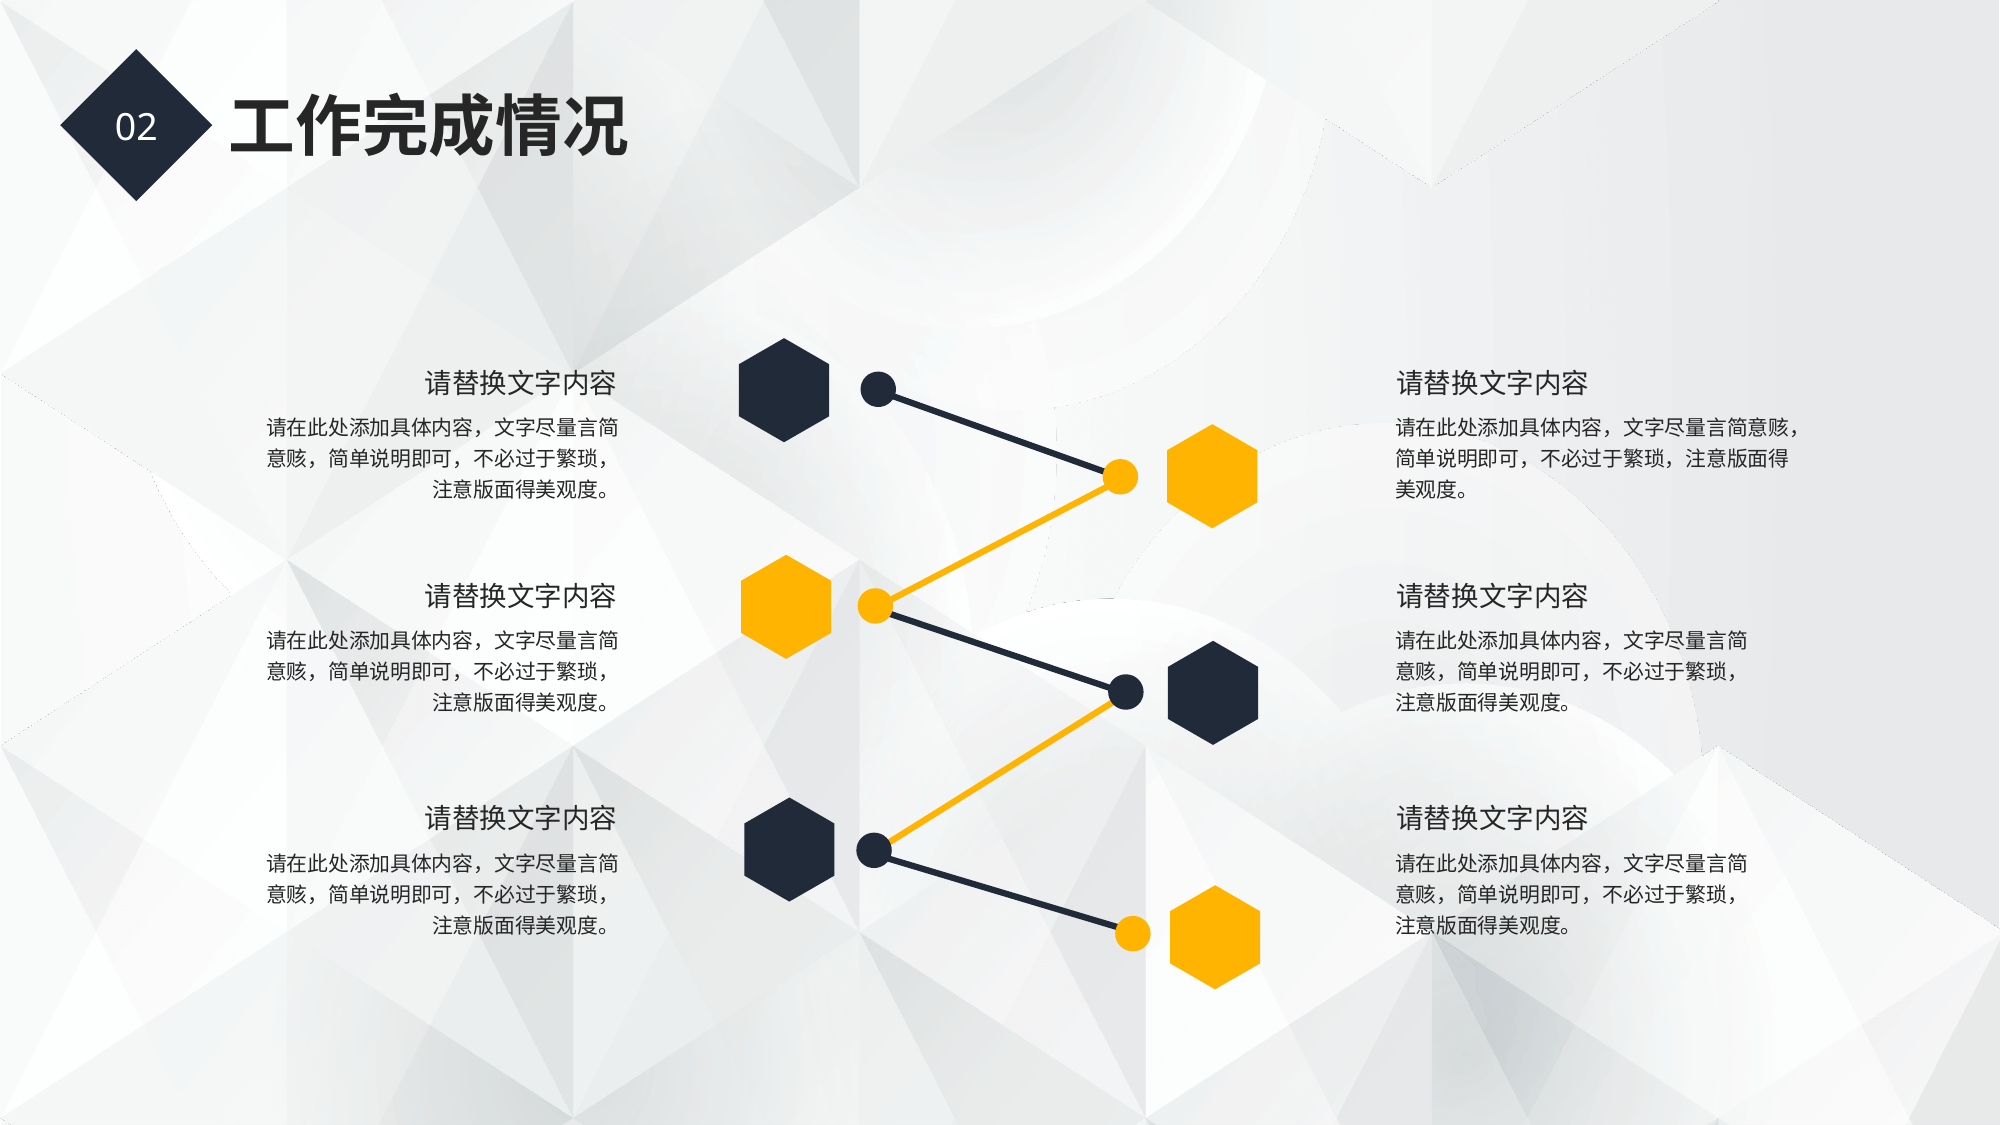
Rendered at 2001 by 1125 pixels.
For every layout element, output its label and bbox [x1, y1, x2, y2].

text_box [60, 49, 836, 202]
picture [0, 0, 2000, 1125]
